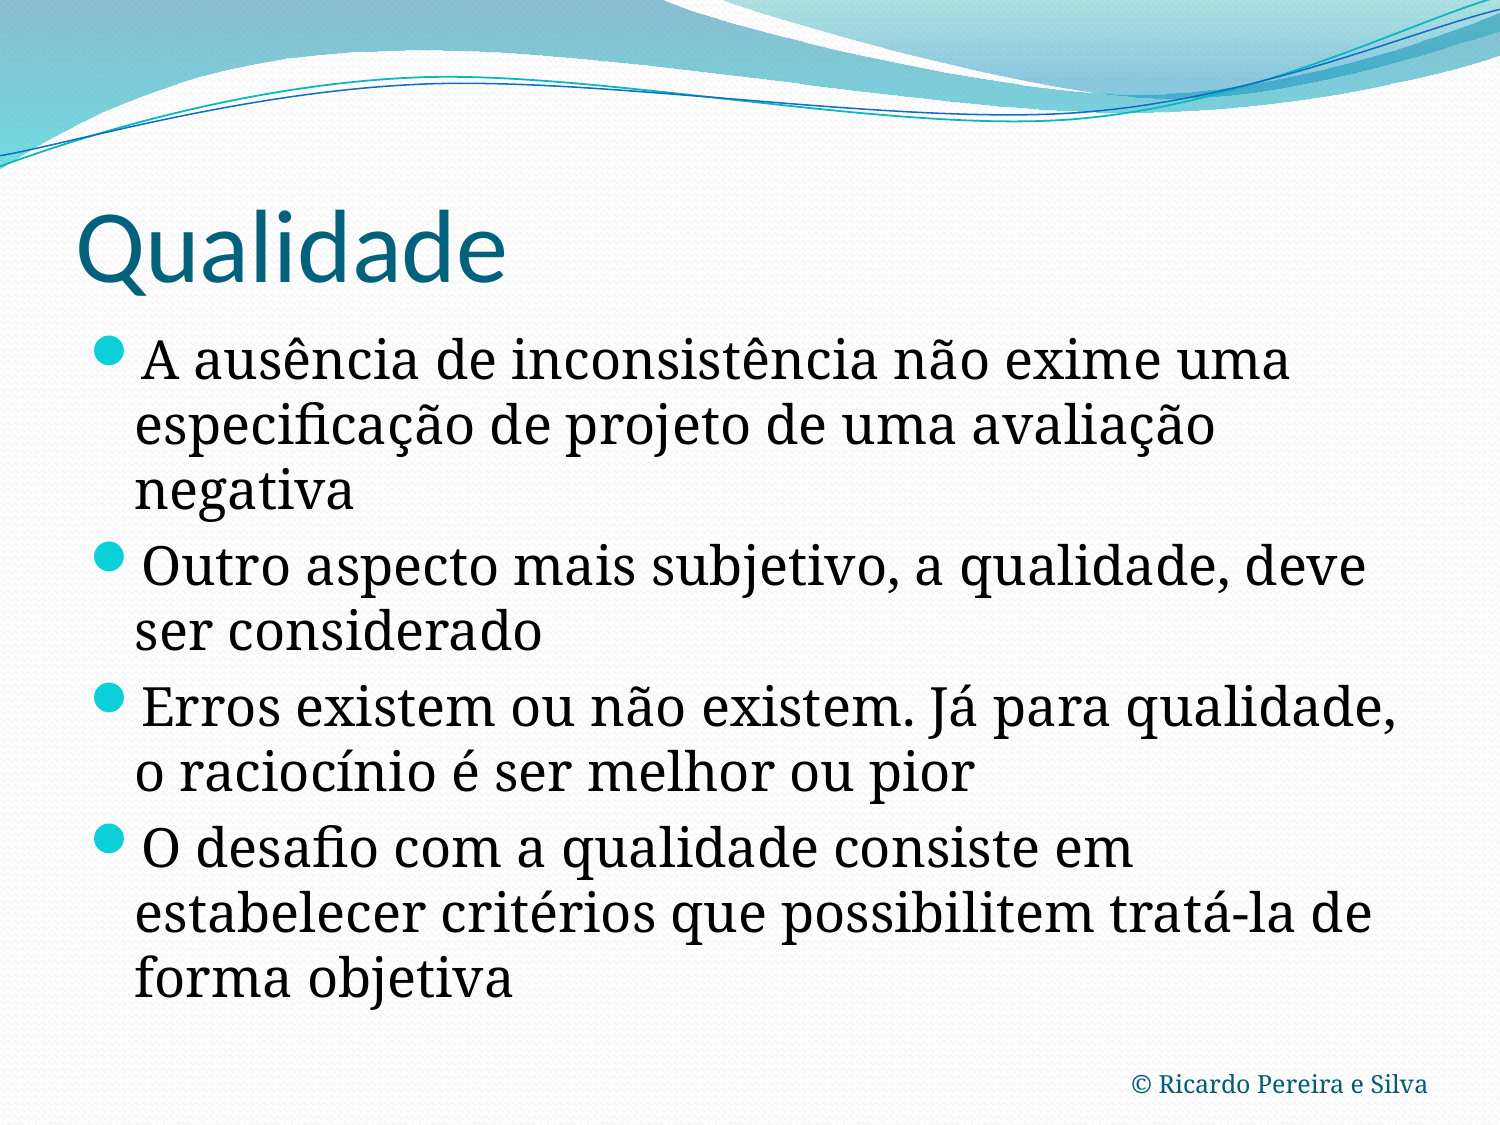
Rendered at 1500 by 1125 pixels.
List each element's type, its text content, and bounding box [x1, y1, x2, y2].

title Qualidade [75, 115, 1425, 303]
footer © Ricardo Pereira e Silva [1101, 1042, 1429, 1103]
list A ausência de inconsistência não exime uma especificação de projeto de uma avaliação negativa Outro aspecto mais subjetivo, a qualidade, deve ser considerado Erros existem ou não existem. Já para qualidade, o raciocínio é ser melhor ou pior O desafio com a qualidade consiste em estabelecer critérios que possibilitem tratá-la de forma objetiva [75, 317, 1425, 1038]
